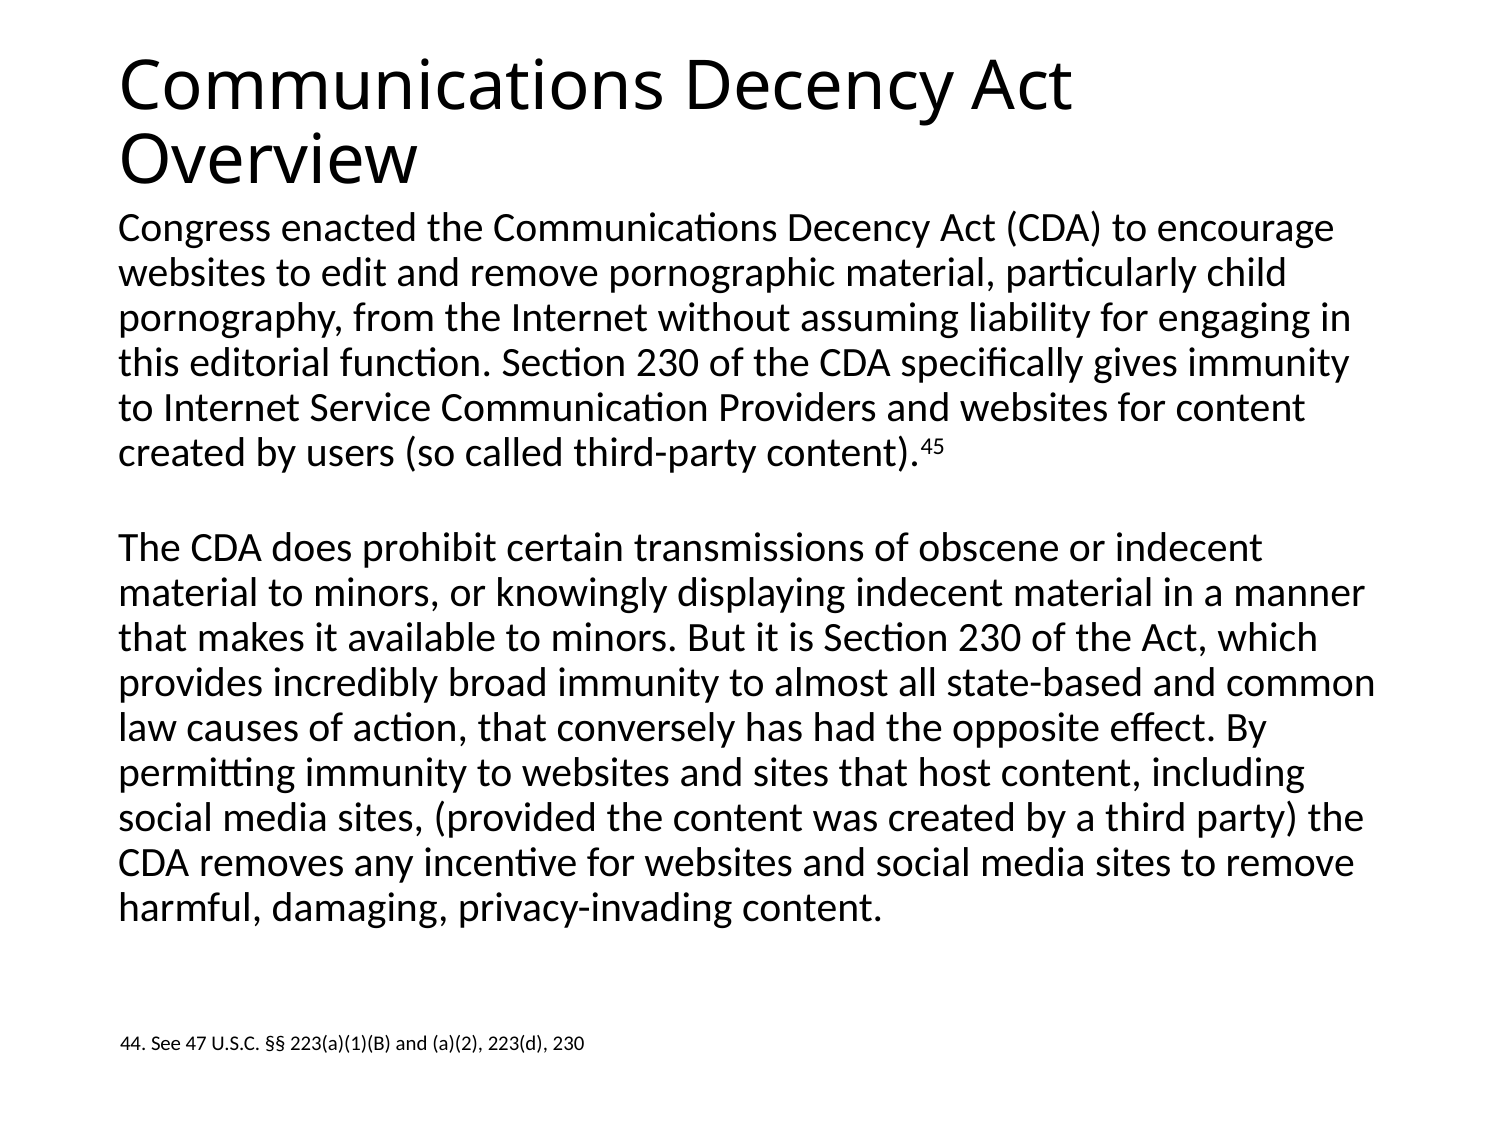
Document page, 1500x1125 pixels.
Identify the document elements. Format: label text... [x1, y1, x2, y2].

title Communications Decency Act Overview [102, 15, 1398, 198]
list Congress enacted the Communications Decency Act (CDA) to encourage websites to edit and remove pornographic material, particularly child pornography, from the Internet without assuming liability for engaging in this editorial function. Section 230 of the CDA specifically gives immunity to Internet Service Communication Providers and websites for content created by users (so called third-party content).45 The CDA does prohibit certain transmissions of obscene or indecent material to minors, or knowingly displaying indecent material in a manner that makes it available to minors. But it is Section 230 of the Act, which provides incredibly broad immunity to almost all state-based and common law causes of action, that conversely has had the opposite effect. By permitting immunity to websites and sites that host content, including social media sites, (provided the content was created by a third party) the CDA removes any incentive for websites and social media sites to remove harmful, damaging, privacy-invading content. [102, 198, 1398, 979]
text_box 44. See 47 U.S.C. §§ 223(a)(1)(B) and (a)(2), 223(d), 230 [105, 1022, 1385, 1062]
